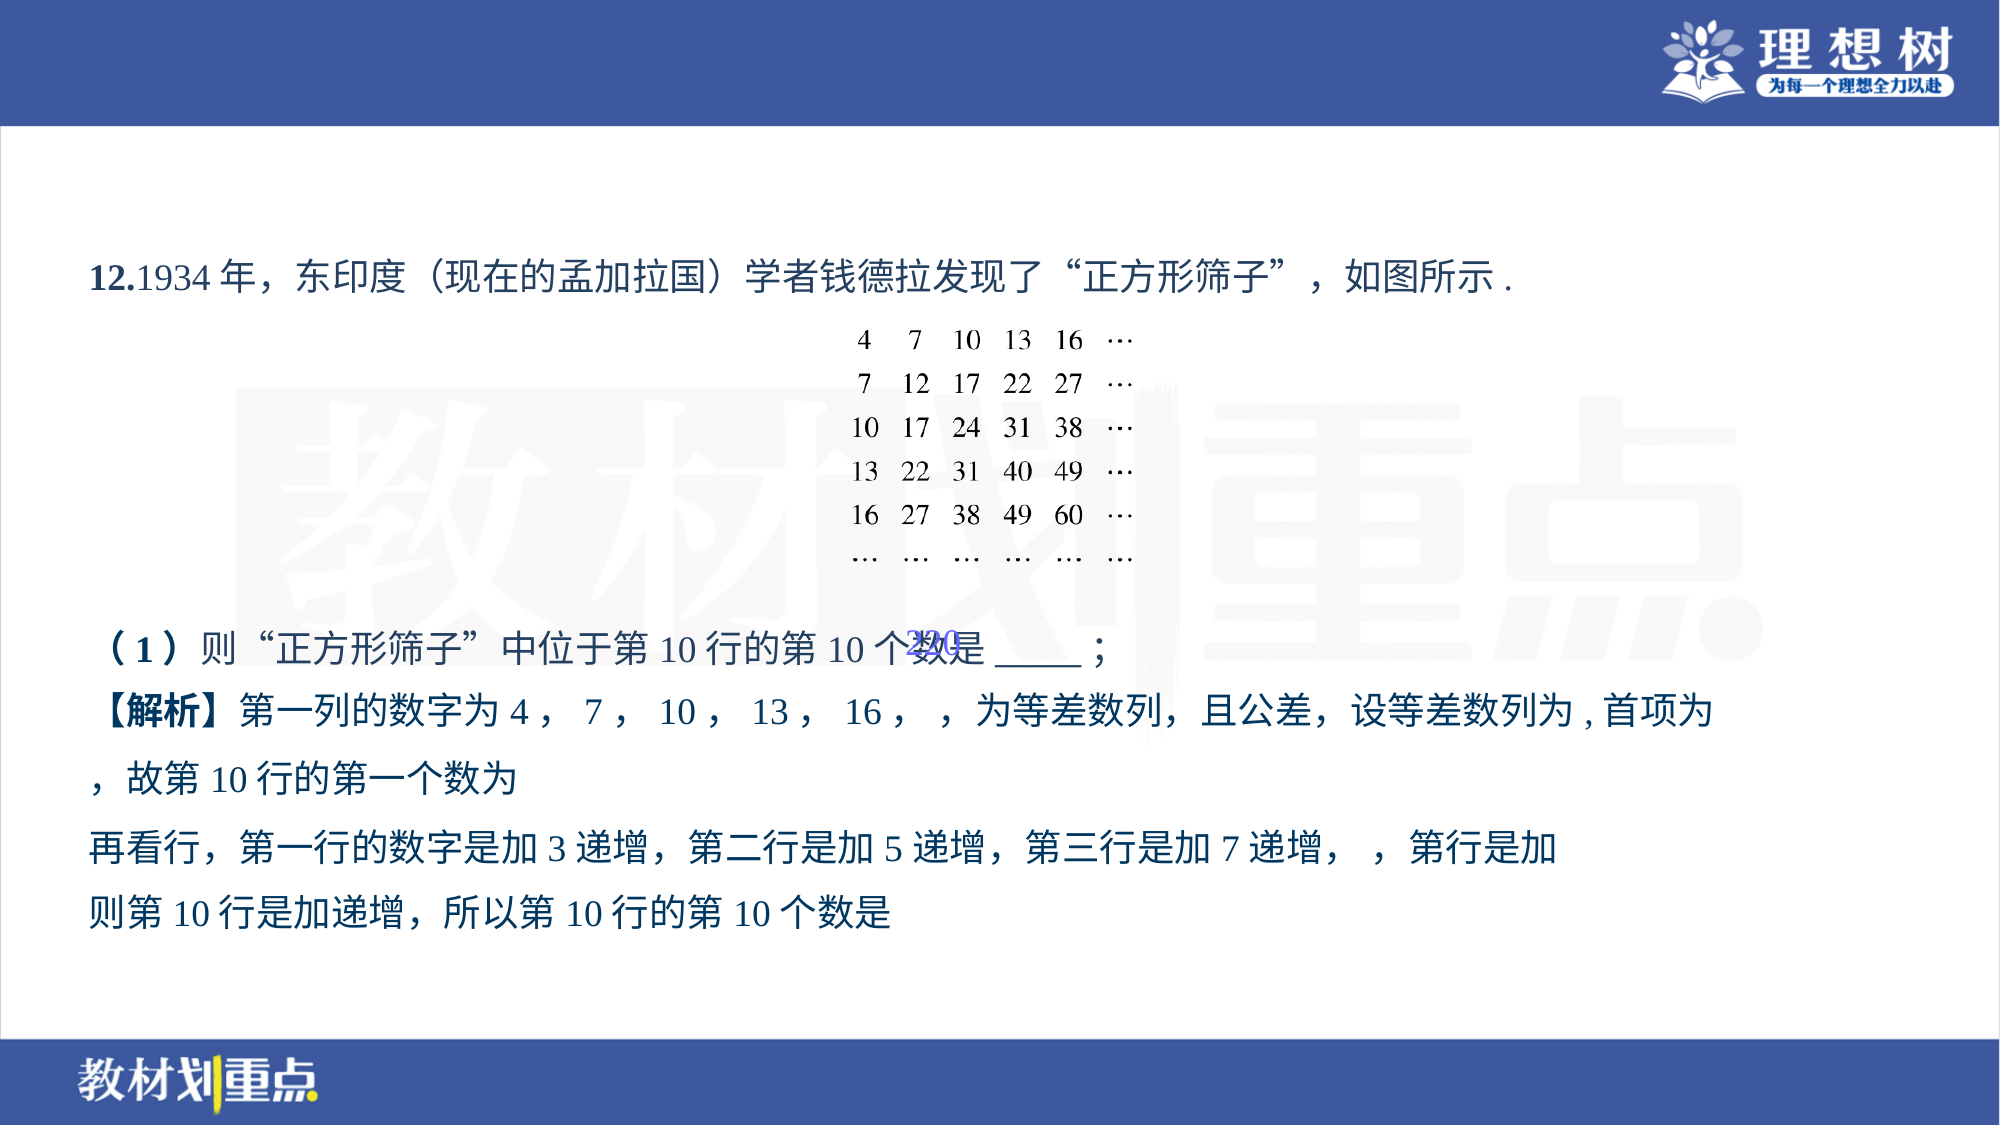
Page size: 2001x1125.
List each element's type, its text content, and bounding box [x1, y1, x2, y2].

text_box （1）则“正方形筛子”中位于第10行的第10个数是_____； [88, 603, 1911, 663]
text_box 12.1934年，东印度（现在的孟加拉国）学者钱德拉发现了“正方形筛子”，如图所示. [88, 231, 1911, 291]
text_box 220 [891, 596, 976, 656]
picture [0, 0, 2000, 1125]
